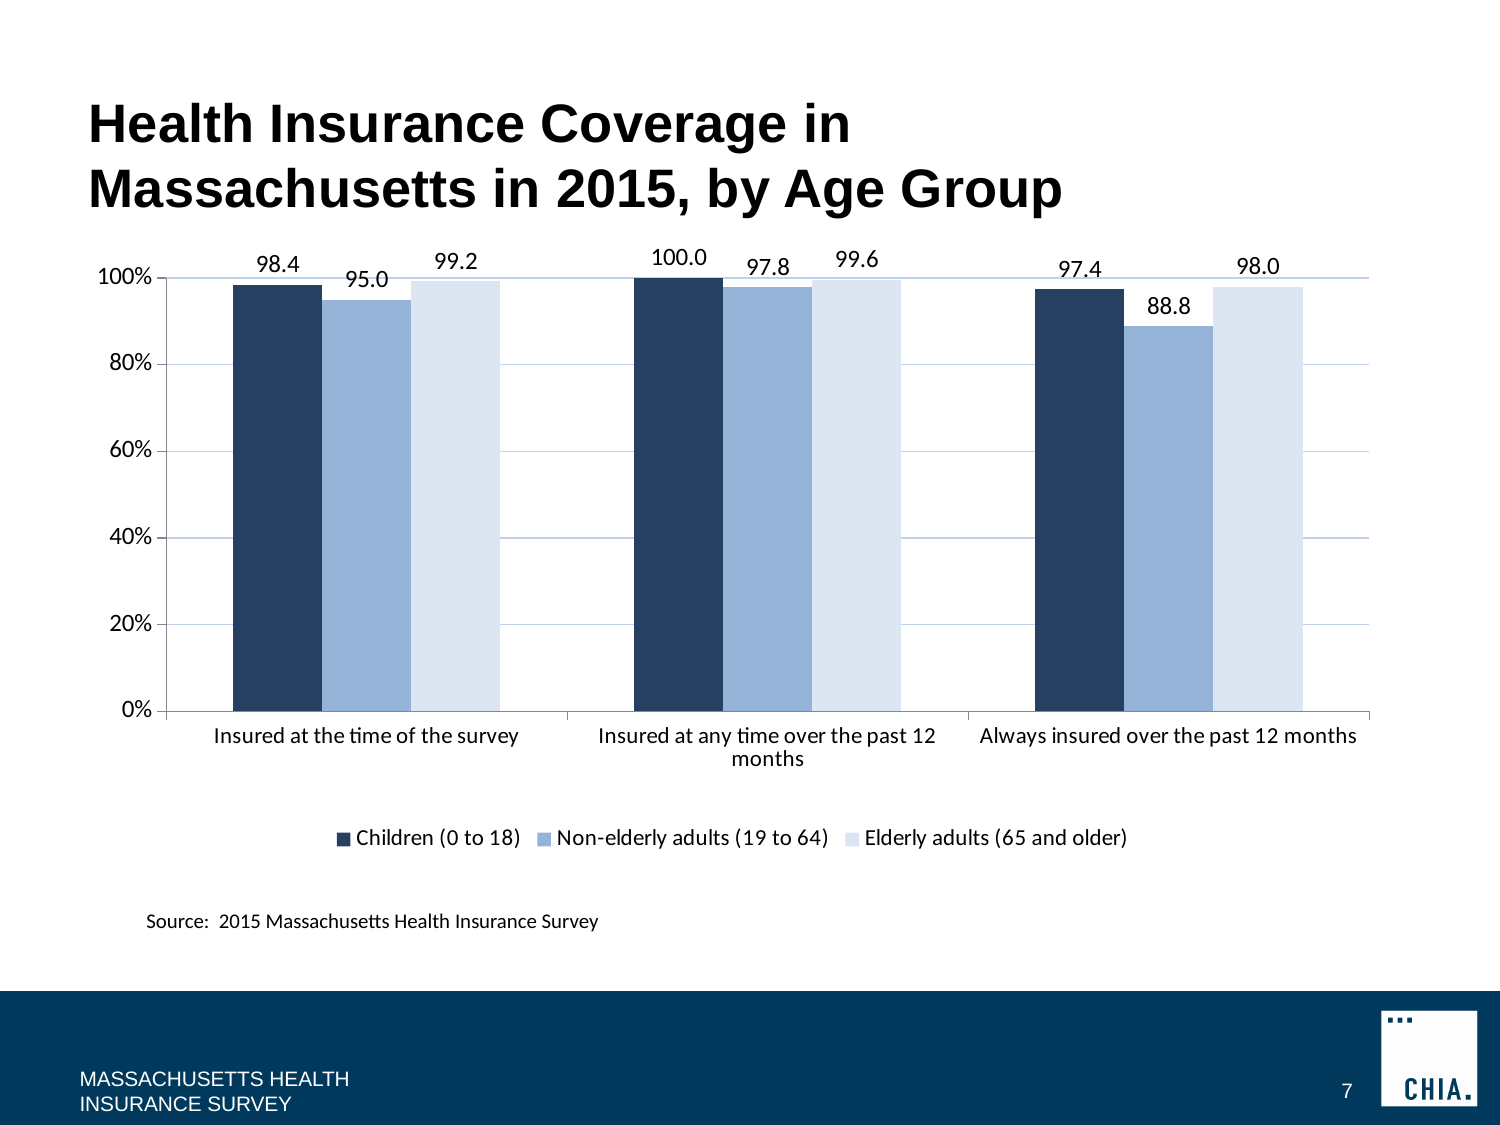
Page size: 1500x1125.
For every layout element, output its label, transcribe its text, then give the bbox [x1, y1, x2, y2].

picture [0, 991, 1500, 1125]
footer MASSACHUSETTS HEALTH INSURANCE SURVEY [64, 1060, 430, 1121]
slide_number 7 [1017, 1060, 1368, 1121]
text_box Source: 2015 Massachusetts Health Insurance Survey [131, 900, 1142, 940]
title Health Insurance Coverage in Massachusetts in 2015, by Age Group [73, 80, 1393, 226]
chart [73, 241, 1393, 858]
